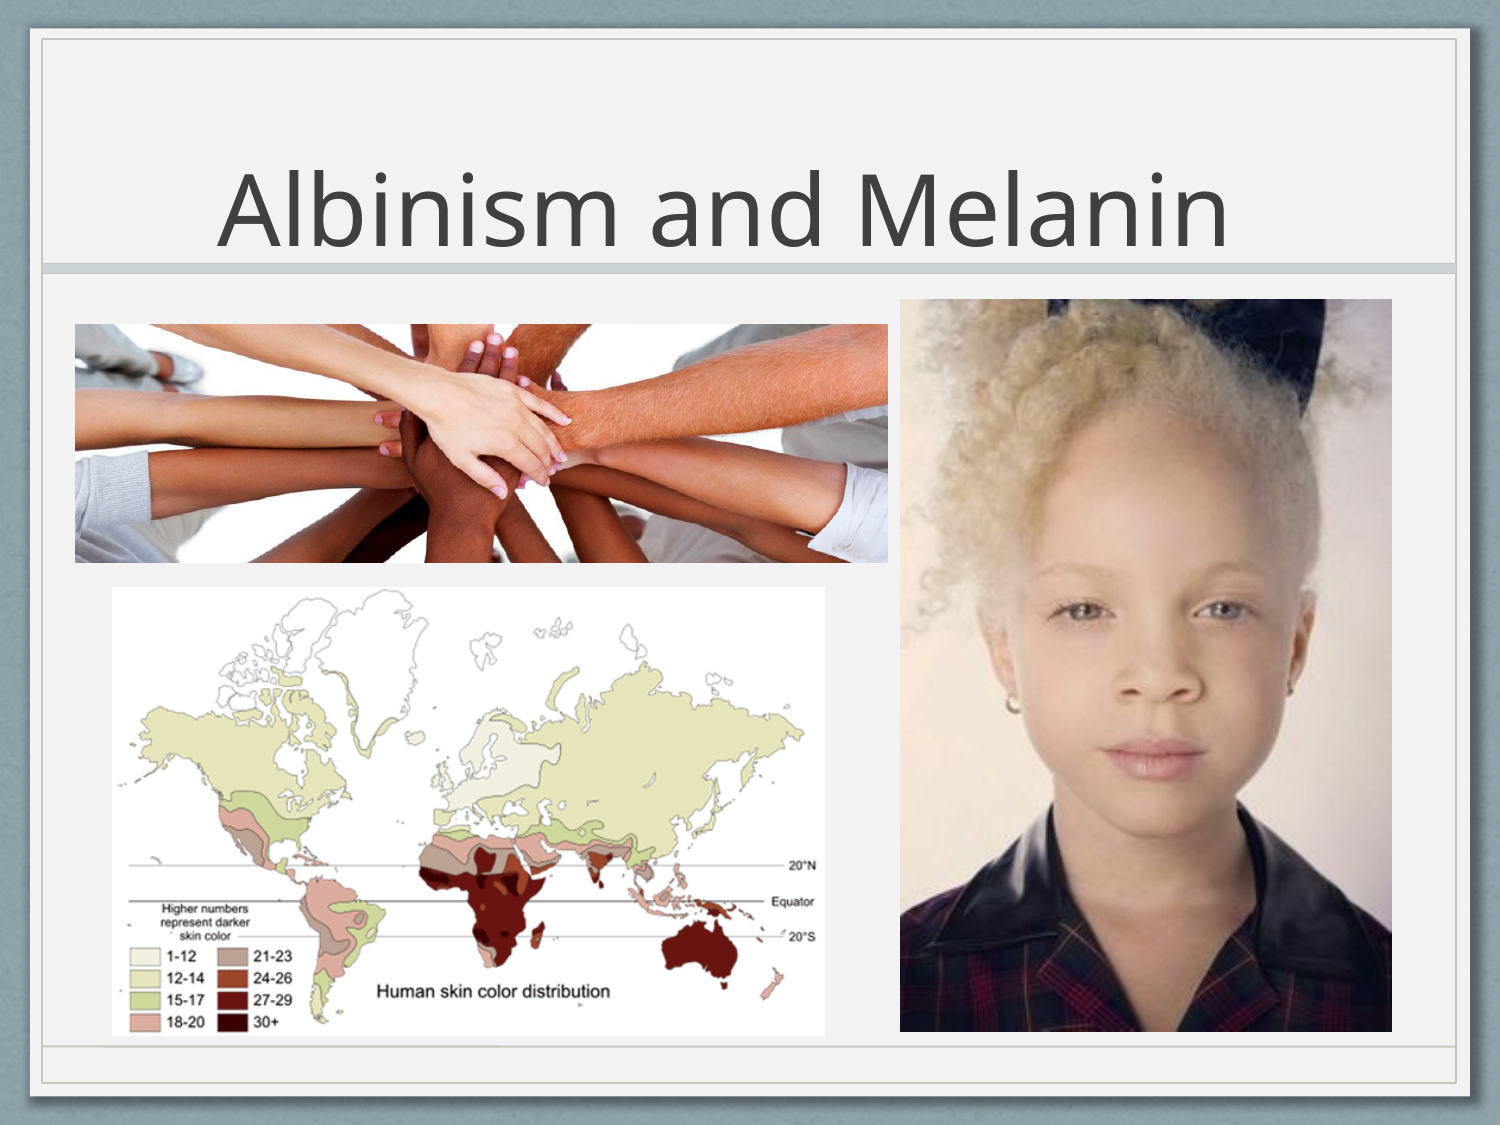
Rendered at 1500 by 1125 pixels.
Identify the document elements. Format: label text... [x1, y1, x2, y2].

picture [111, 586, 826, 1036]
title Albinism and Melanin [174, 112, 1328, 300]
picture [899, 299, 1393, 1032]
picture [74, 324, 888, 563]
